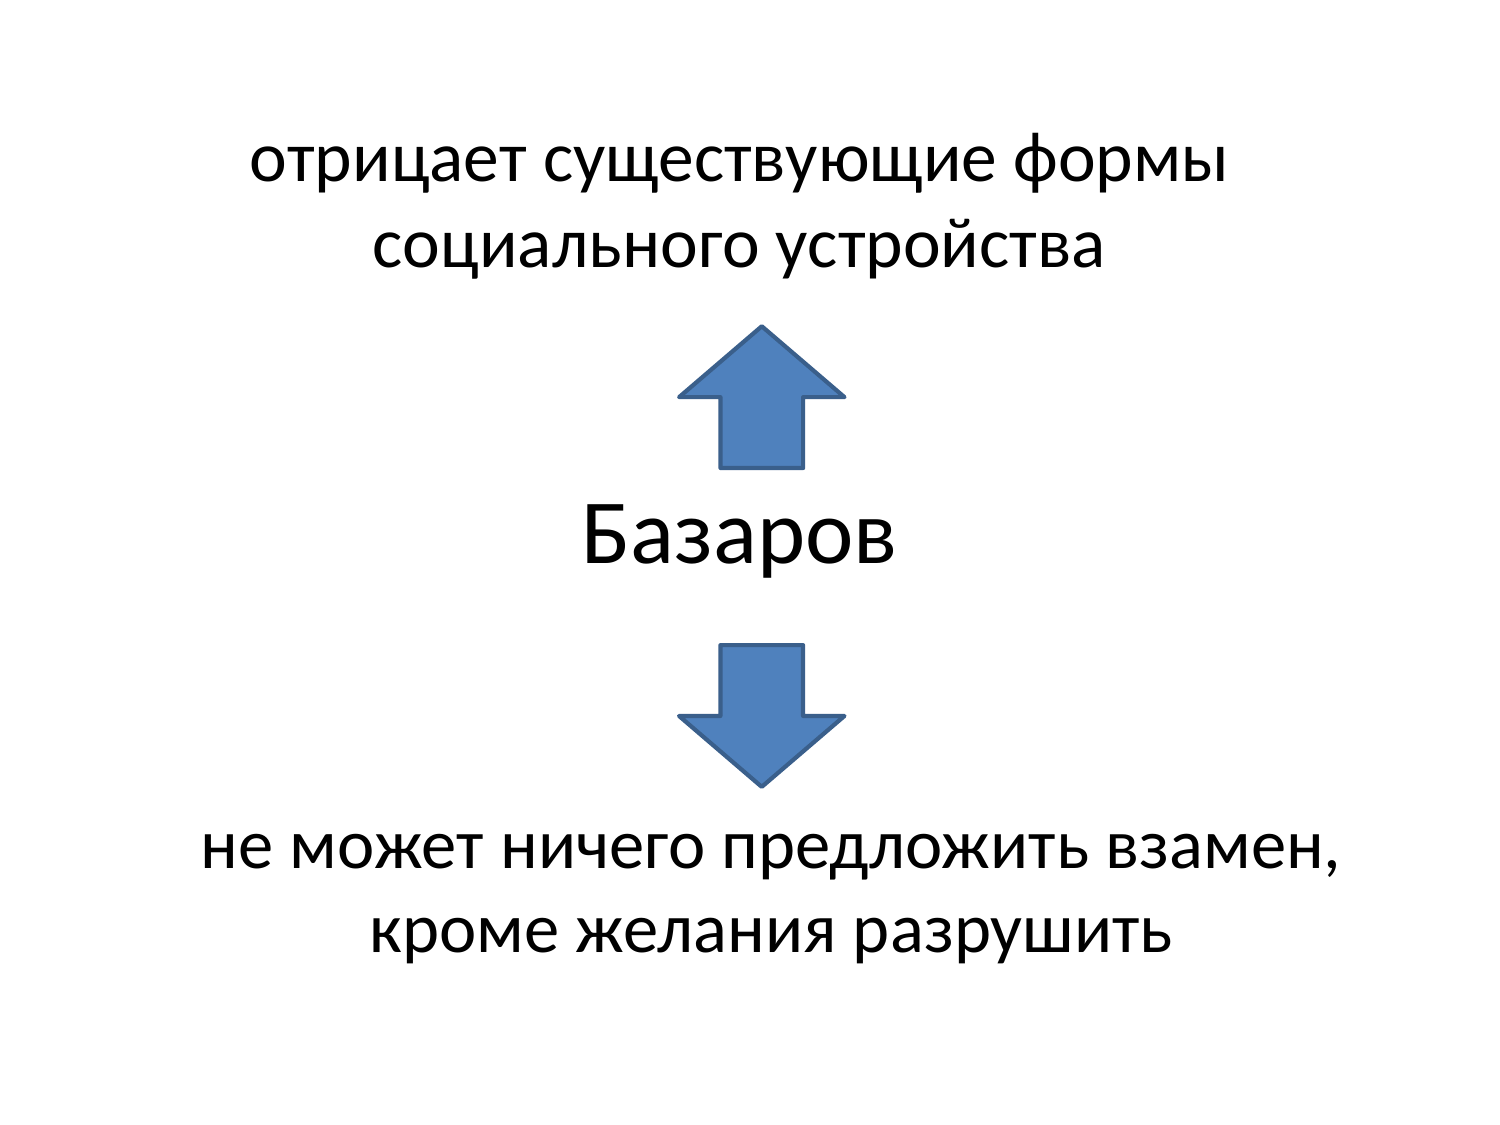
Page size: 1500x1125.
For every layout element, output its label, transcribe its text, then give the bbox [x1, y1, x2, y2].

text_box [677, 324, 847, 471]
text_box Базаров [64, 432, 1415, 621]
title отрицает существующие формы социального устройства [64, 101, 1415, 290]
text_box [677, 643, 847, 789]
text_box не может ничего предложить взамен, кроме желания разрушить [96, 788, 1447, 976]
